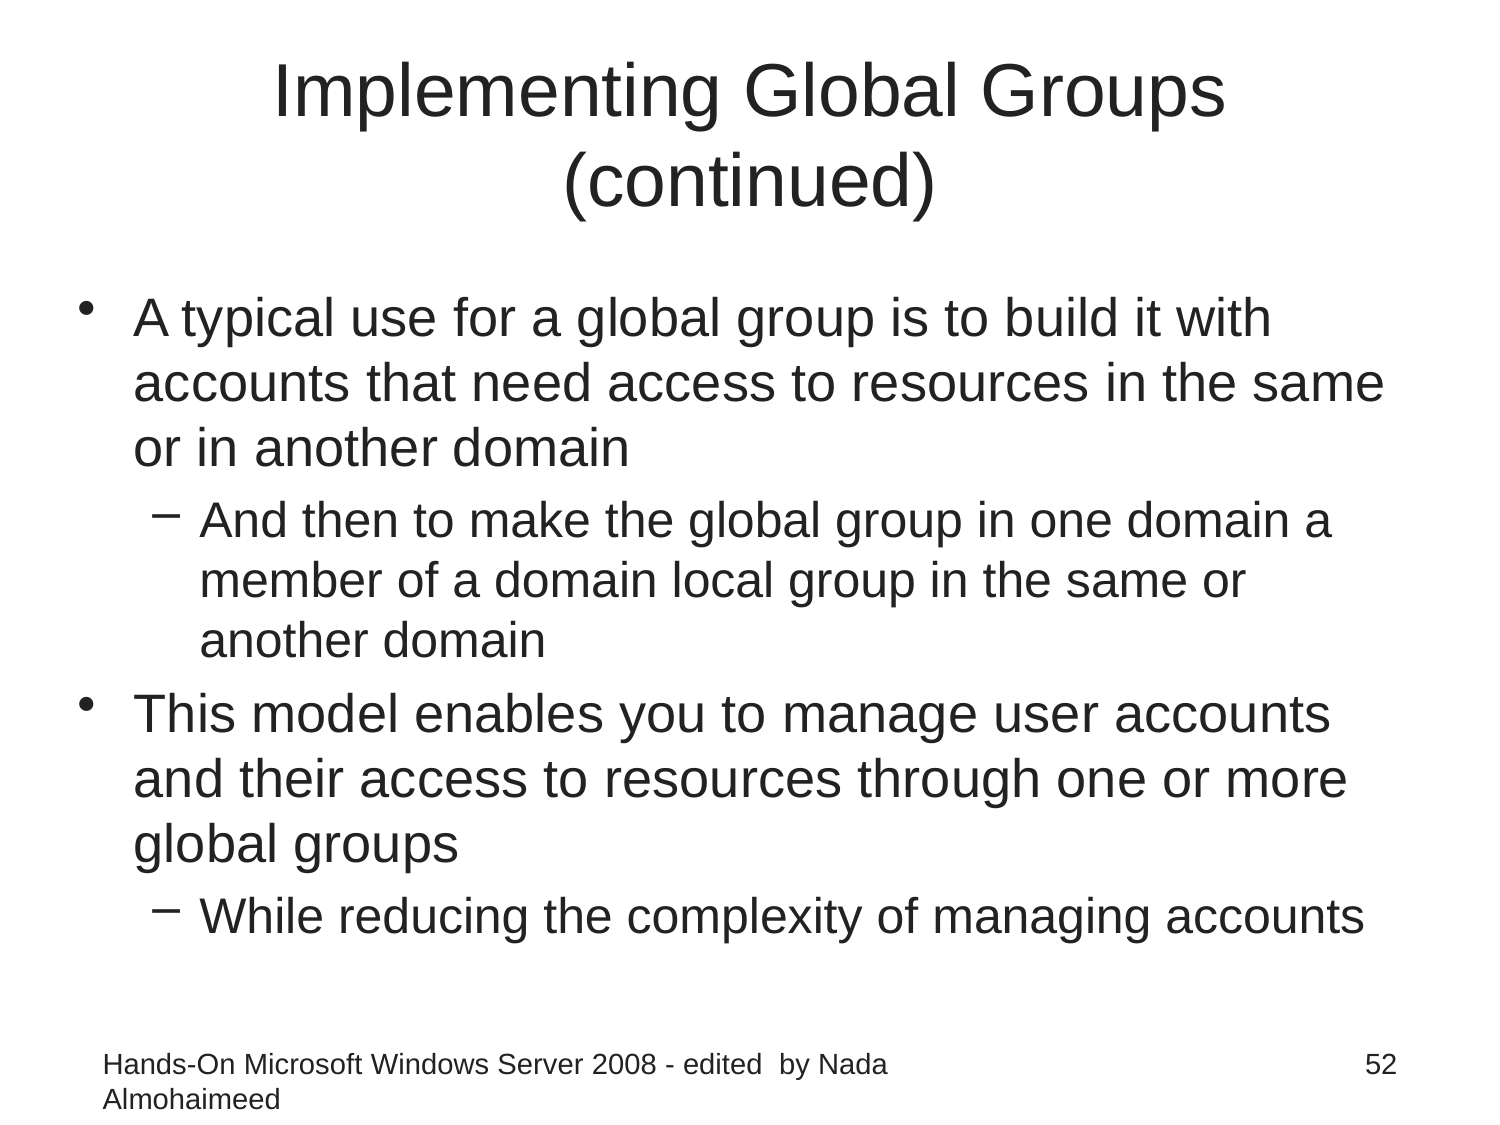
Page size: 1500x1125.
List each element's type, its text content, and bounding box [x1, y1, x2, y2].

title Implementing Global Groups (continued) [87, 37, 1413, 226]
slide_number 52 [1074, 1037, 1413, 1101]
list A typical use for a global group is to build it with accounts that need access to resources in the same or in another domain And then to make the global group in one domain a member of a domain local group in the same or another domain This model enables you to manage user accounts and their access to resources through one or more global groups While reducing the complexity of managing accounts [62, 274, 1426, 1026]
footer Hands-On Microsoft Windows Server 2008 - edited by Nada Almohaimeed [87, 1037, 1051, 1101]
